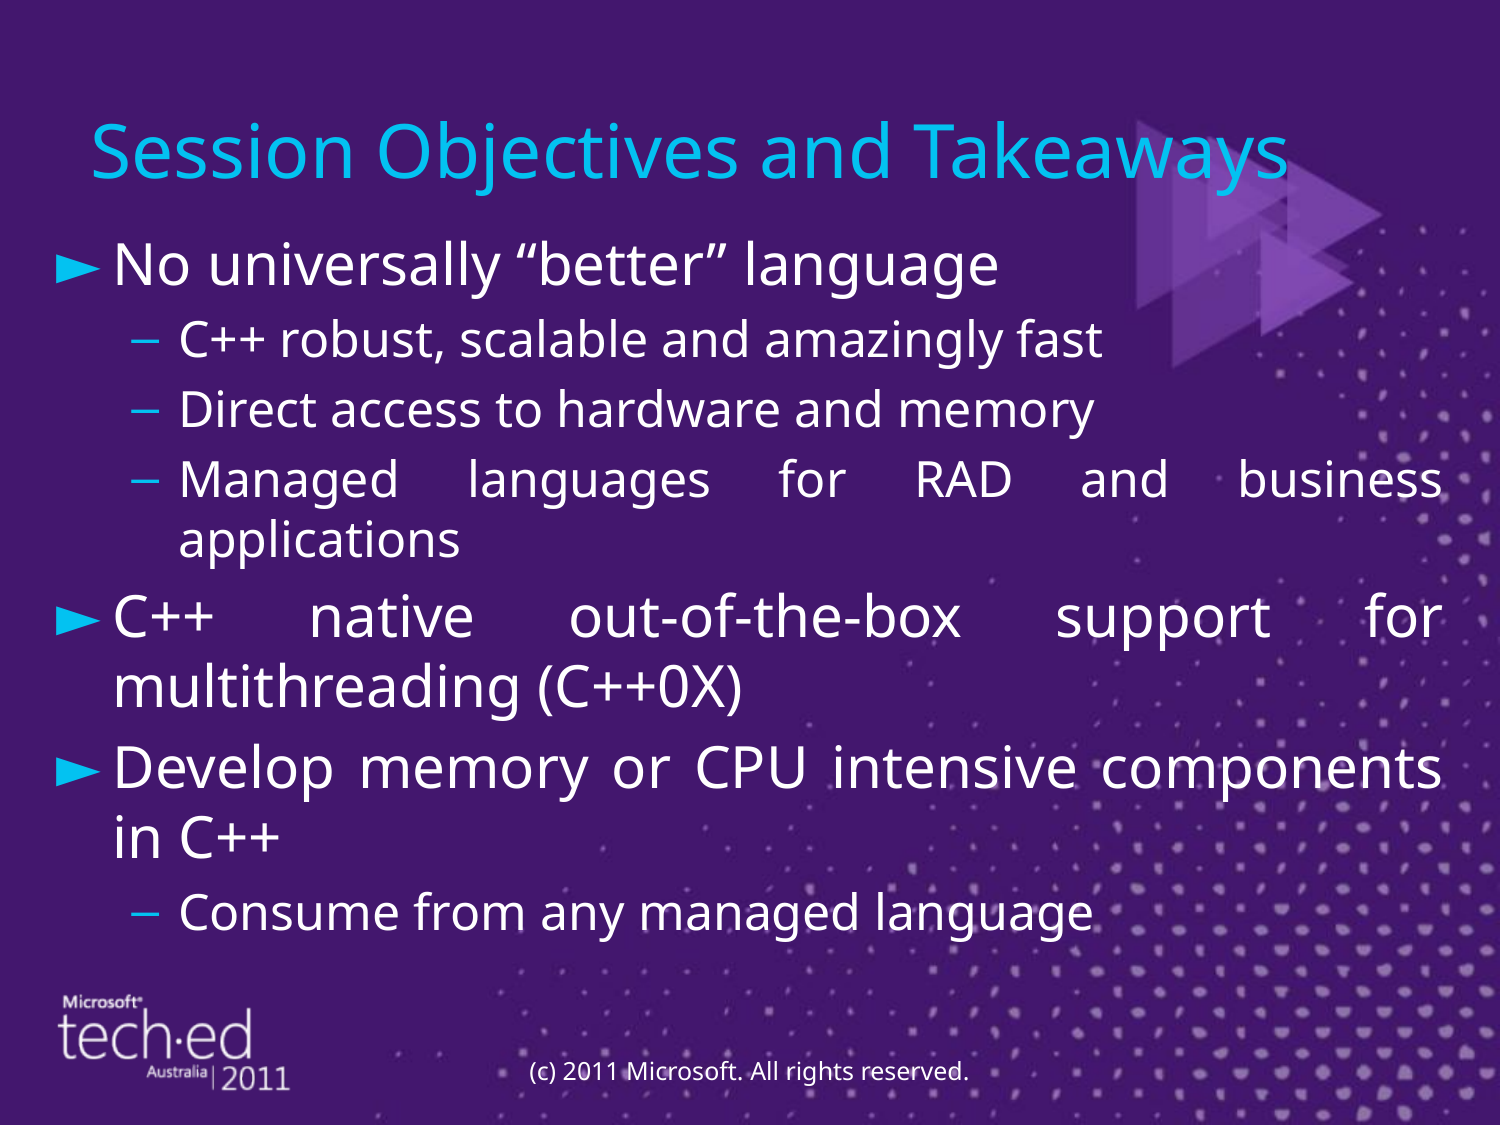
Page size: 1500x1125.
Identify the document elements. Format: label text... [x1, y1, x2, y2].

list No universally “better” language C++ robust, scalable and amazingly fast Direct access to hardware and memory Managed languages for RAD and business applications C++ native out-of-the-box support for multithreading (C++0X) Develop memory or CPU intensive components in C++ Consume from any managed language [41, 219, 1459, 1005]
picture [0, 0, 1500, 1125]
title Session Objectives and Takeaways [75, 54, 1425, 219]
footer (c) 2011 Microsoft. All rights reserved. [512, 1042, 988, 1103]
